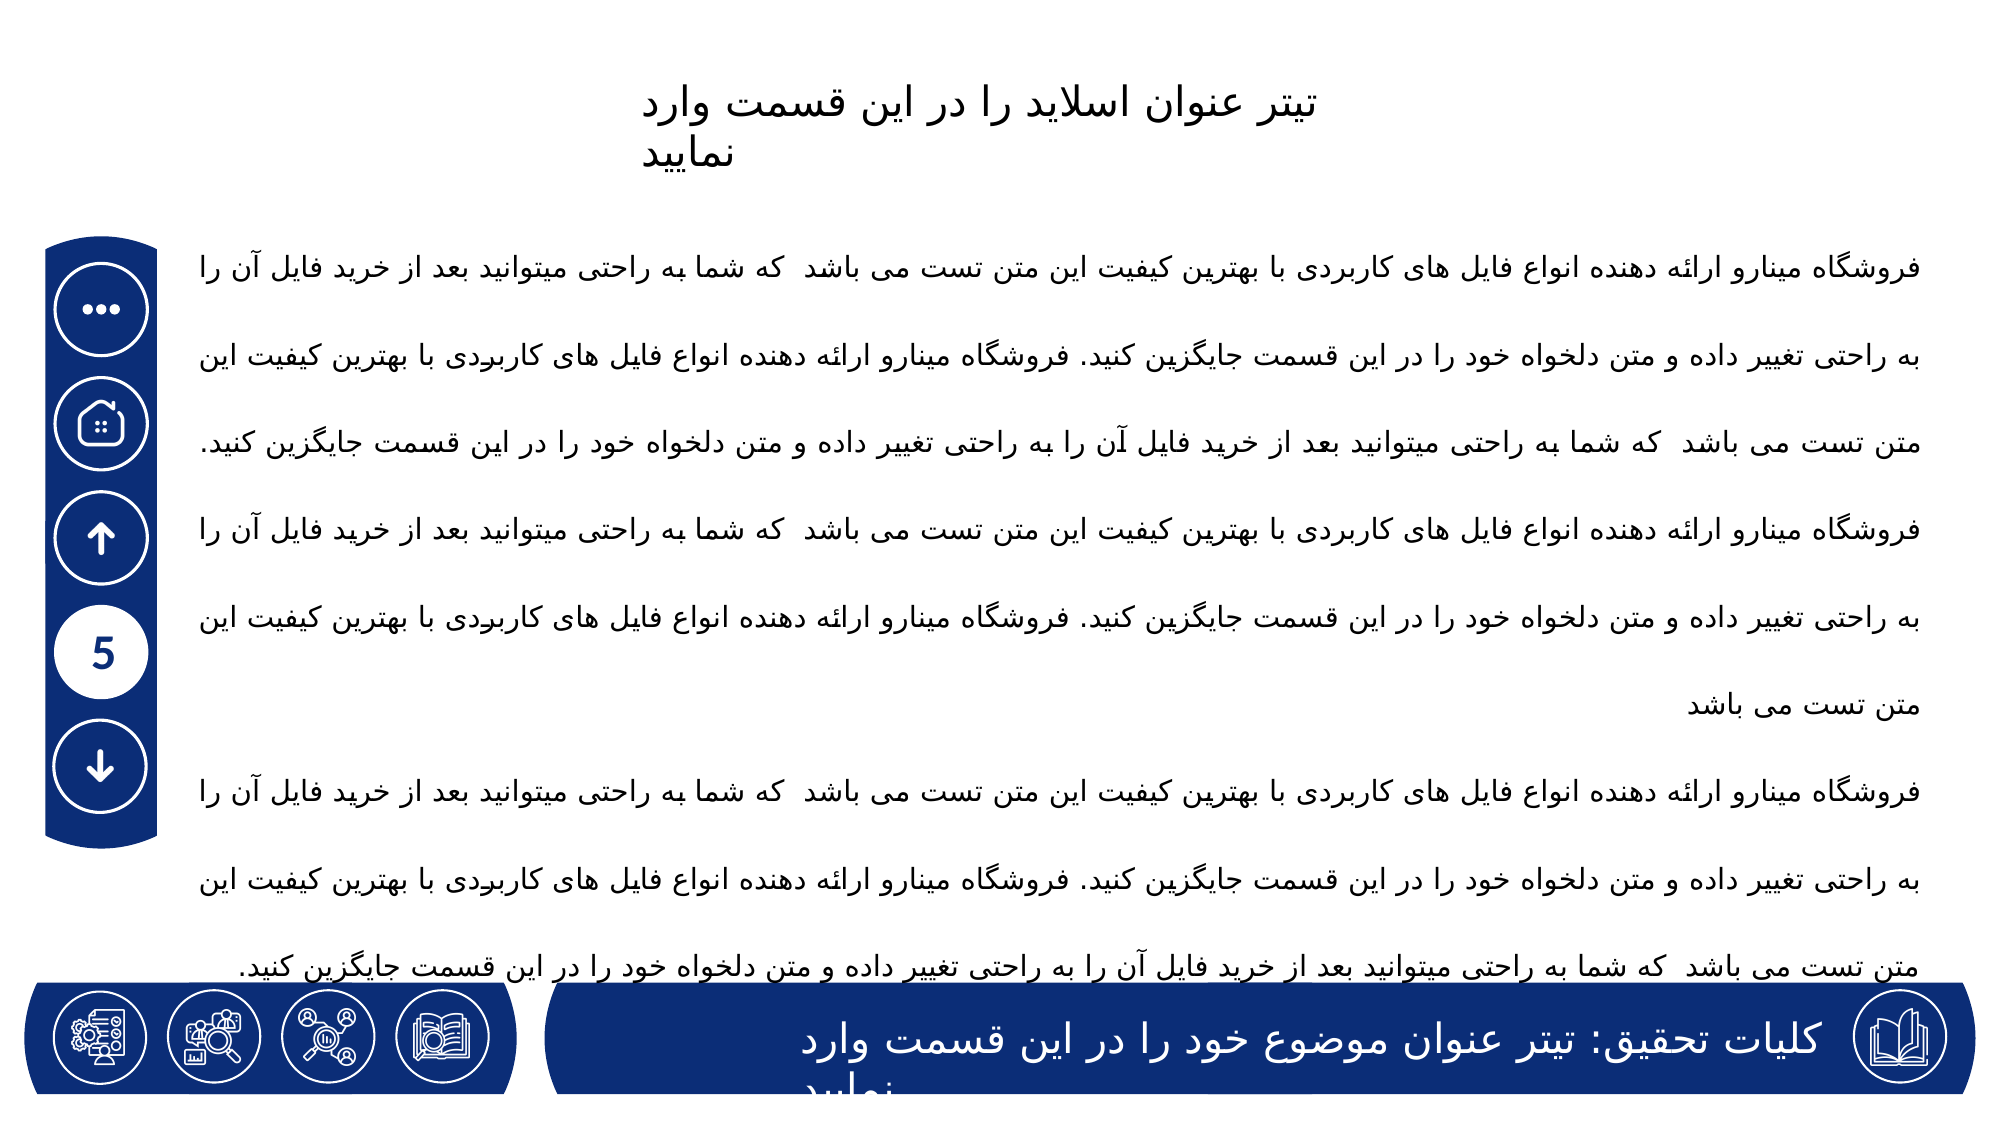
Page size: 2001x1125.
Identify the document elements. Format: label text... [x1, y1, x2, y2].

text_box [54, 490, 149, 586]
text_box [52, 719, 148, 814]
text_box [166, 990, 262, 1084]
text_box [74, 376, 129, 385]
text_box [72, 461, 131, 471]
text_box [82, 304, 120, 315]
text_box [54, 262, 149, 357]
picture [78, 516, 124, 561]
text_box [54, 612, 149, 700]
picture [63, 385, 139, 461]
text_box [395, 990, 490, 1084]
text_box [1865, 990, 1948, 1084]
text_box [281, 990, 376, 1084]
picture [77, 743, 123, 788]
text_box [139, 395, 149, 452]
picture [1870, 1008, 1928, 1066]
text_box فروشگاه مینارو ارائه دهنده انواع فایل های کاربردی با بهترین کیفیت این متن تست می باشد که شما به راحتی میتوانید بعد از خرید فایل آن را به راحتی تغییر داده و متن دلخواه خود را در این قسمت جایگزین کنید. فروشگاه مینارو ارائه دهنده انواع فایل های کاربردی با بهترین کیفیت این متن تست می باشد که شما به راحتی میتوانید بعد از خرید فایل آن را به راحتی تغییر داده و متن دلخواه خود را در این قسمت جایگزین کنید. فروشگاه مینارو ارائه دهنده انواع فایل های کاربردی با بهترین کیفیت این متن تست می باشد که شما به راحتی میتوانید بعد از خرید فایل آن را به راحتی تغییر داده و متن دلخواه خود را در این قسمت جایگزین کنید. فروشگاه مینارو ارائه دهنده انواع فایل های کاربردی با بهترین کیفیت این متن تست می باشد فروشگاه مینارو ارائه دهنده انواع فایل های کاربردی با بهترین کیفیت این متن تست می باشد که شما به راحتی میتوانید بعد از خرید فایل آن را به راحتی تغییر داده و متن دلخواه خود را در این قسمت جایگزین کنید. فروشگاه مینارو ارائه دهنده انواع فایل های کاربردی با بهترین کیفیت این متن تست می باشد که شما به راحتی میتوانید بعد از خرید فایل آن را به راحتی تغییر داده و متن دلخواه خود را در این قسمت جایگزین کنید. [183, 188, 1937, 990]
text_box 5 [76, 611, 128, 687]
picture [412, 1008, 470, 1066]
picture [183, 1008, 242, 1066]
text_box تیتر عنوان اسلاید را در این قسمت وارد نمایید [626, 67, 1374, 182]
text_box [54, 396, 63, 452]
picture [298, 1008, 356, 1066]
text_box [78, 604, 125, 611]
picture [68, 1008, 127, 1066]
text_box [52, 990, 148, 1085]
text_box کلیات تحقیق: تیتر عنوان موضوع خود را در این قسمت وارد نمایید. [785, 1004, 1871, 1120]
